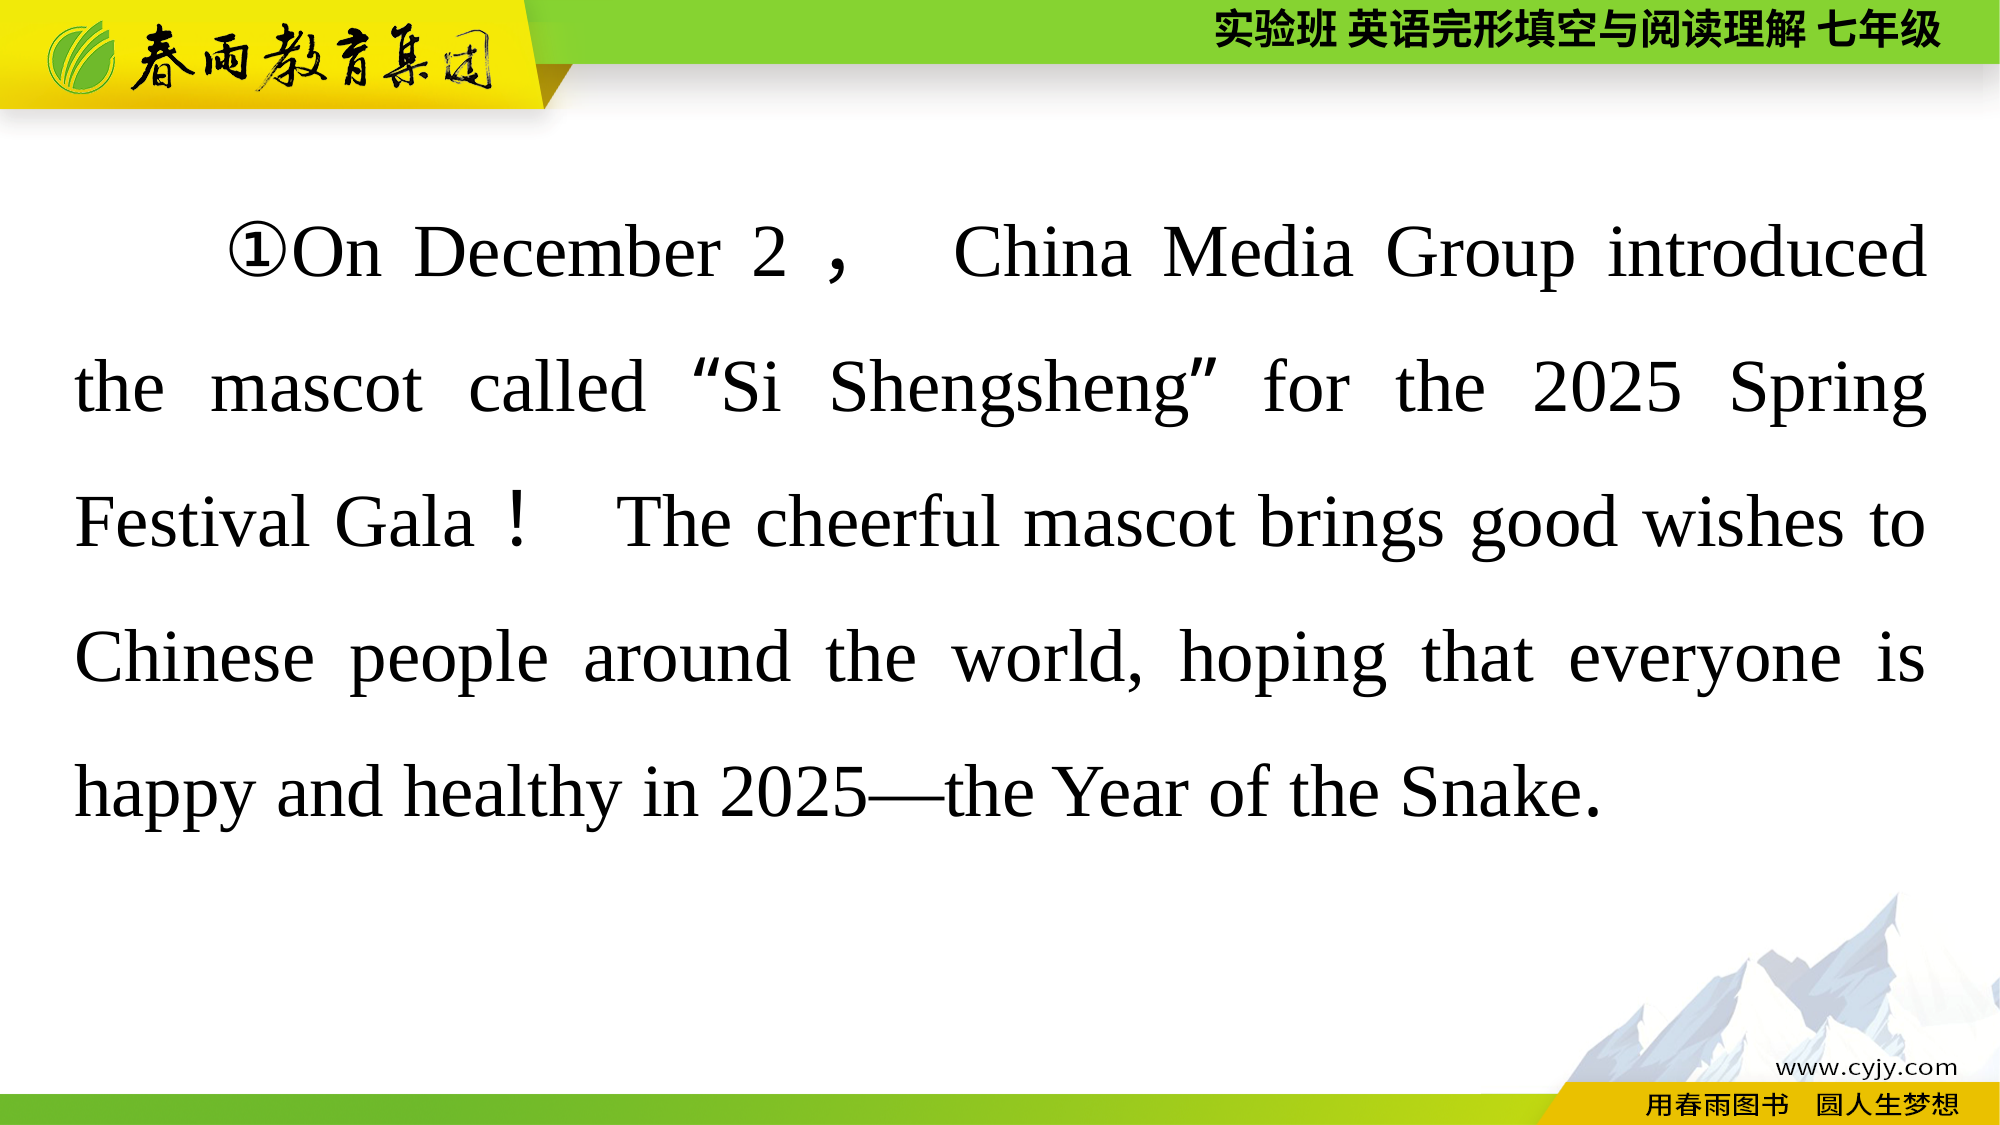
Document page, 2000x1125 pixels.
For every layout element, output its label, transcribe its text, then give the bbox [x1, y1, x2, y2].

list ①On December 2， China Media Group introduced the mascot called “Si Shengsheng” for the 2025 Spring Festival Gala！ The cheerful mascot brings good wishes to Chinese people around the world, hoping that everyone is happy and healthy in 2025—the Year of the Snake. [59, 149, 1944, 829]
picture [0, 0, 2000, 1125]
